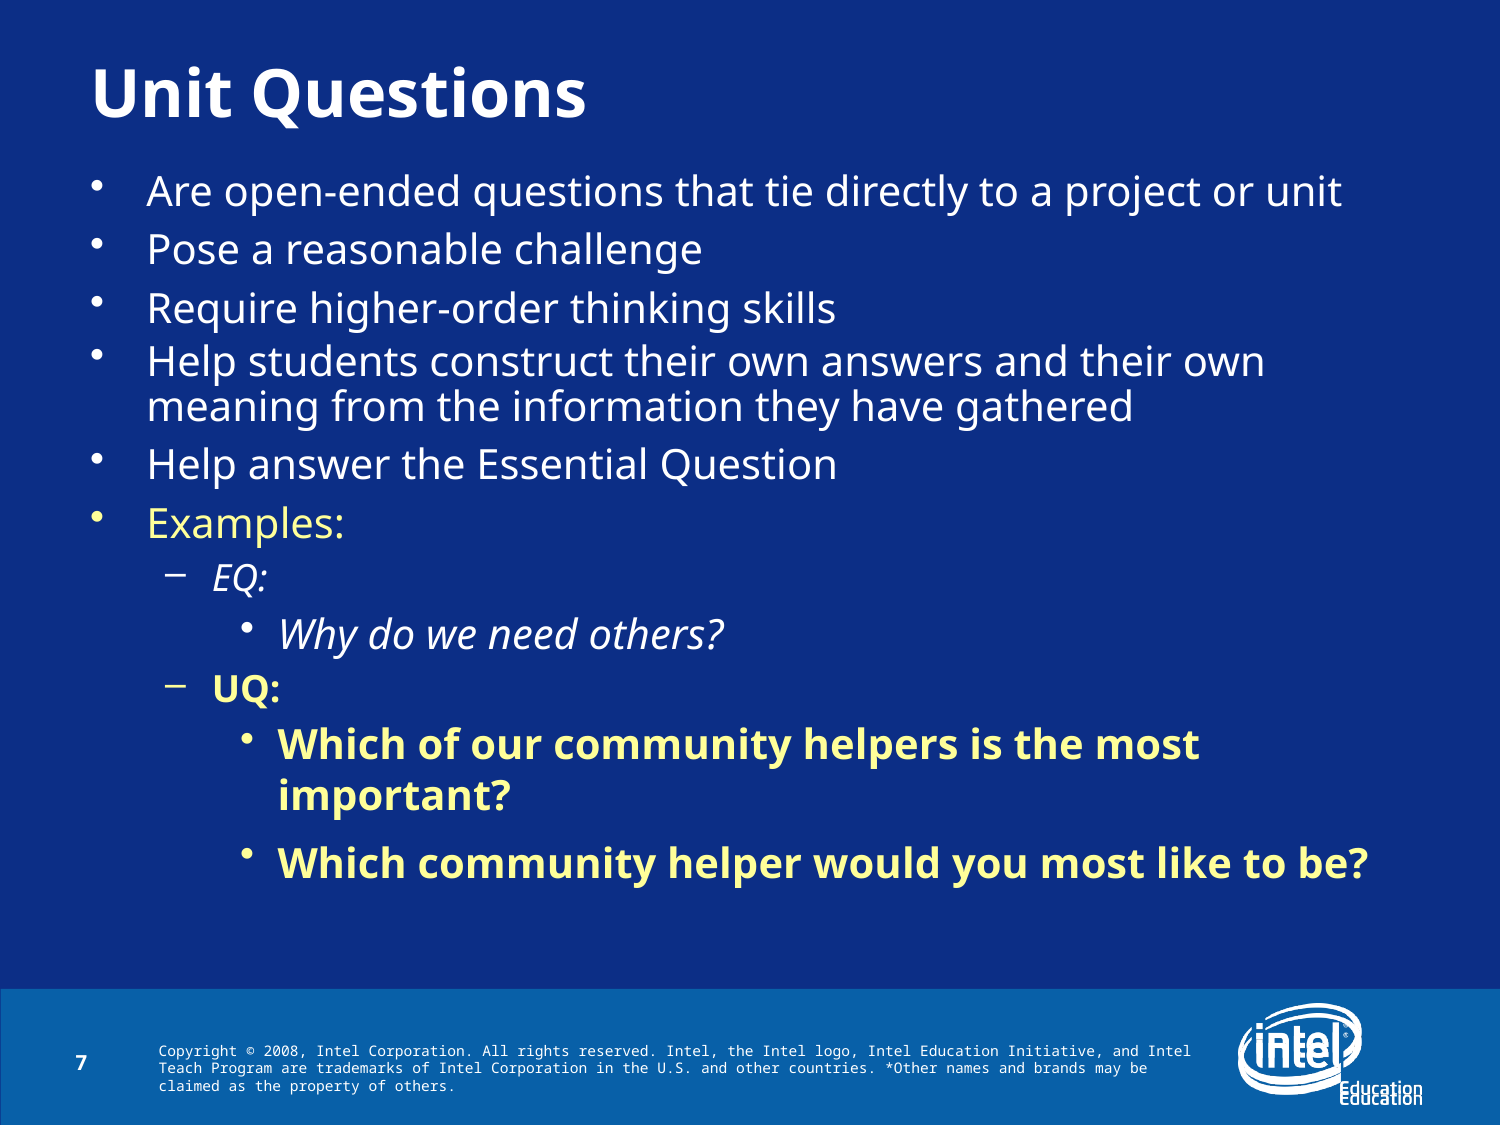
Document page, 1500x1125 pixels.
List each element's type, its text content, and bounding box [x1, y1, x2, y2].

slide_number 7 [74, 1049, 144, 1095]
picture [1238, 1003, 1422, 1105]
title Unit Questions [74, 24, 1426, 158]
list Are open-ended questions that tie directly to a project or unit Pose a reasonable challenge Require higher-order thinking skills Help students construct their own answers and their own meaning from the information they have gathered Help answer the Essential Question Examples: EQ: Why do we need others? UQ: Which of our community helpers is the most important? Which community helper would you most like to be? [74, 162, 1427, 876]
